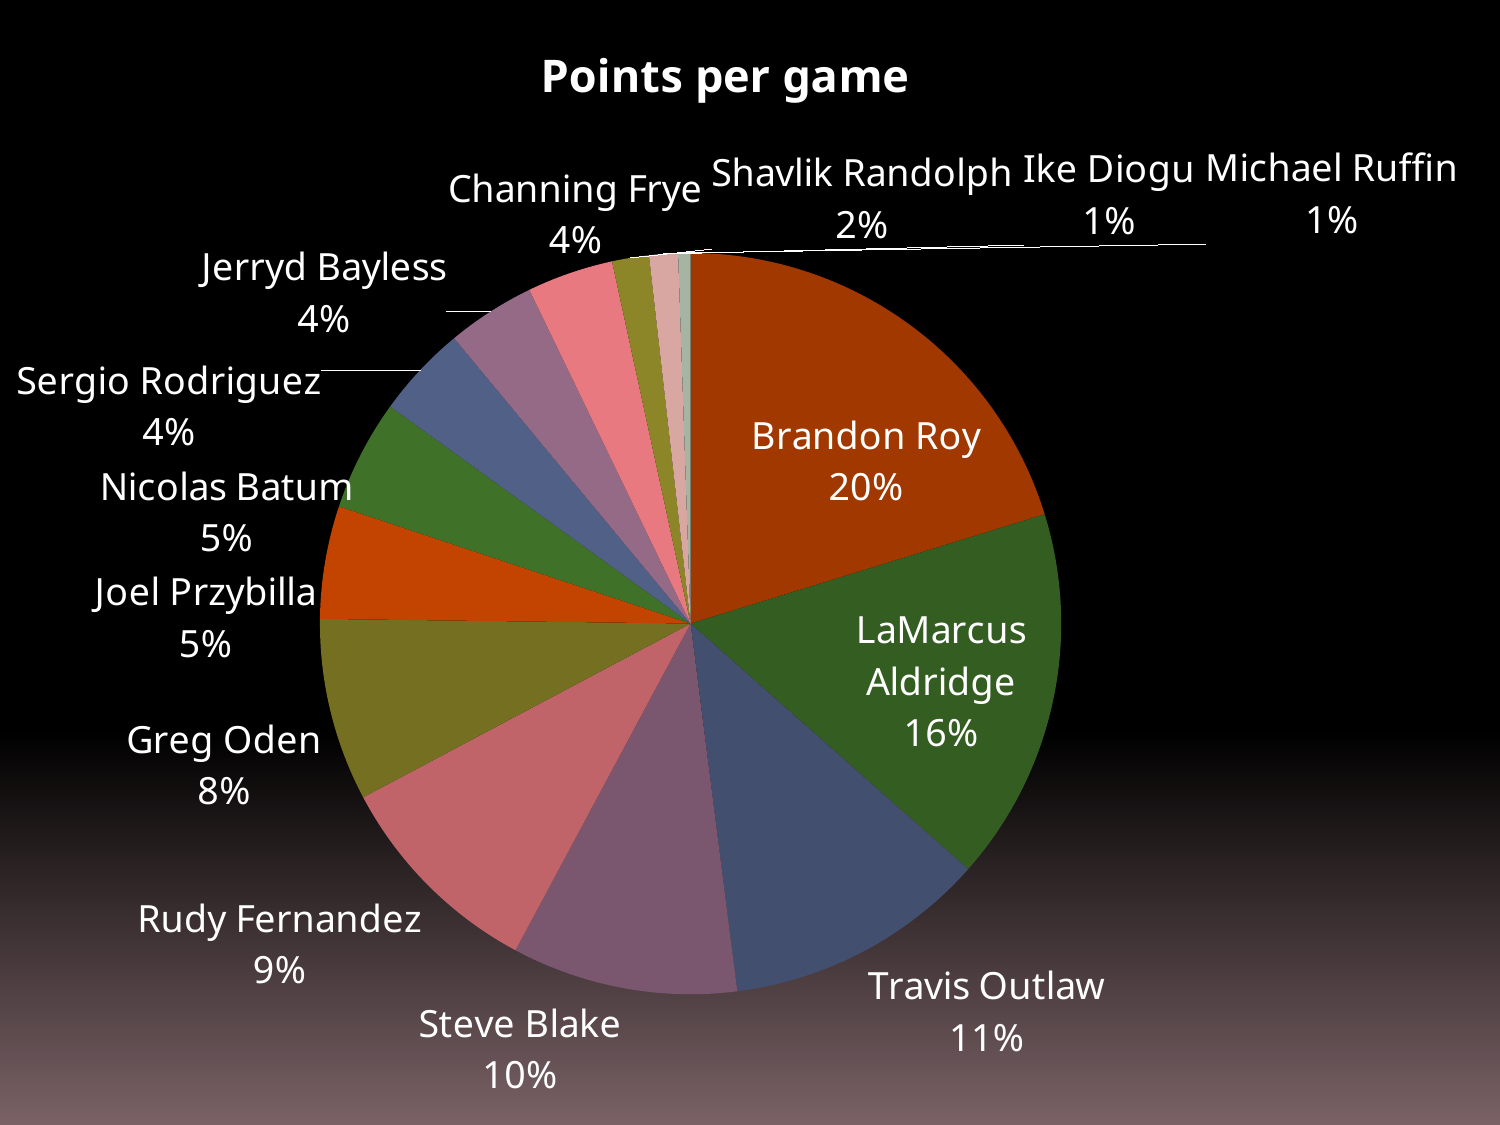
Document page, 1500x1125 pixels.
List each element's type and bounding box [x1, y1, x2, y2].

chart [0, 0, 1500, 1125]
